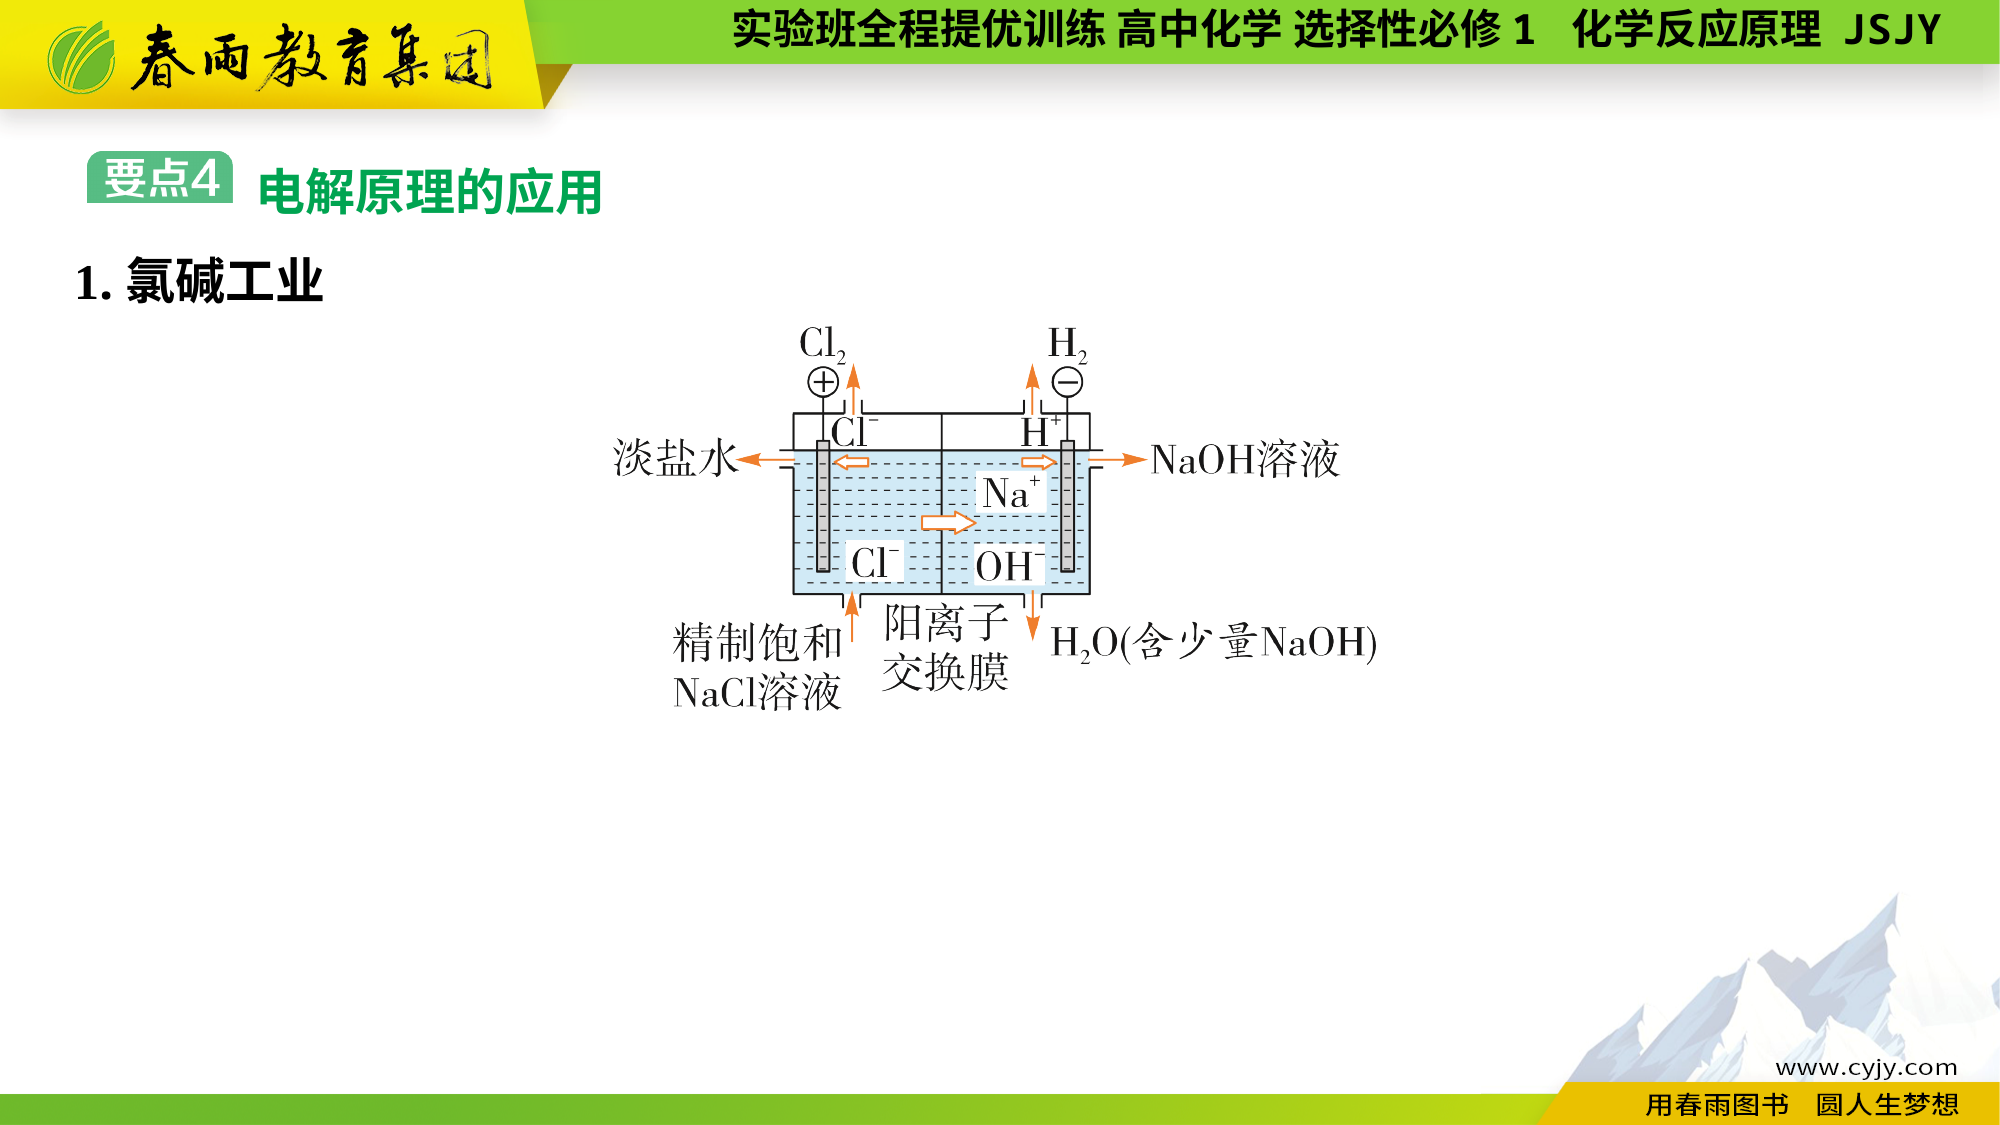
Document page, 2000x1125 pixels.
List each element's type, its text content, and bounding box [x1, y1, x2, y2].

picture [0, 0, 2000, 1125]
list 电解原理的应用 1.氯碱工业 [59, 122, 1944, 308]
